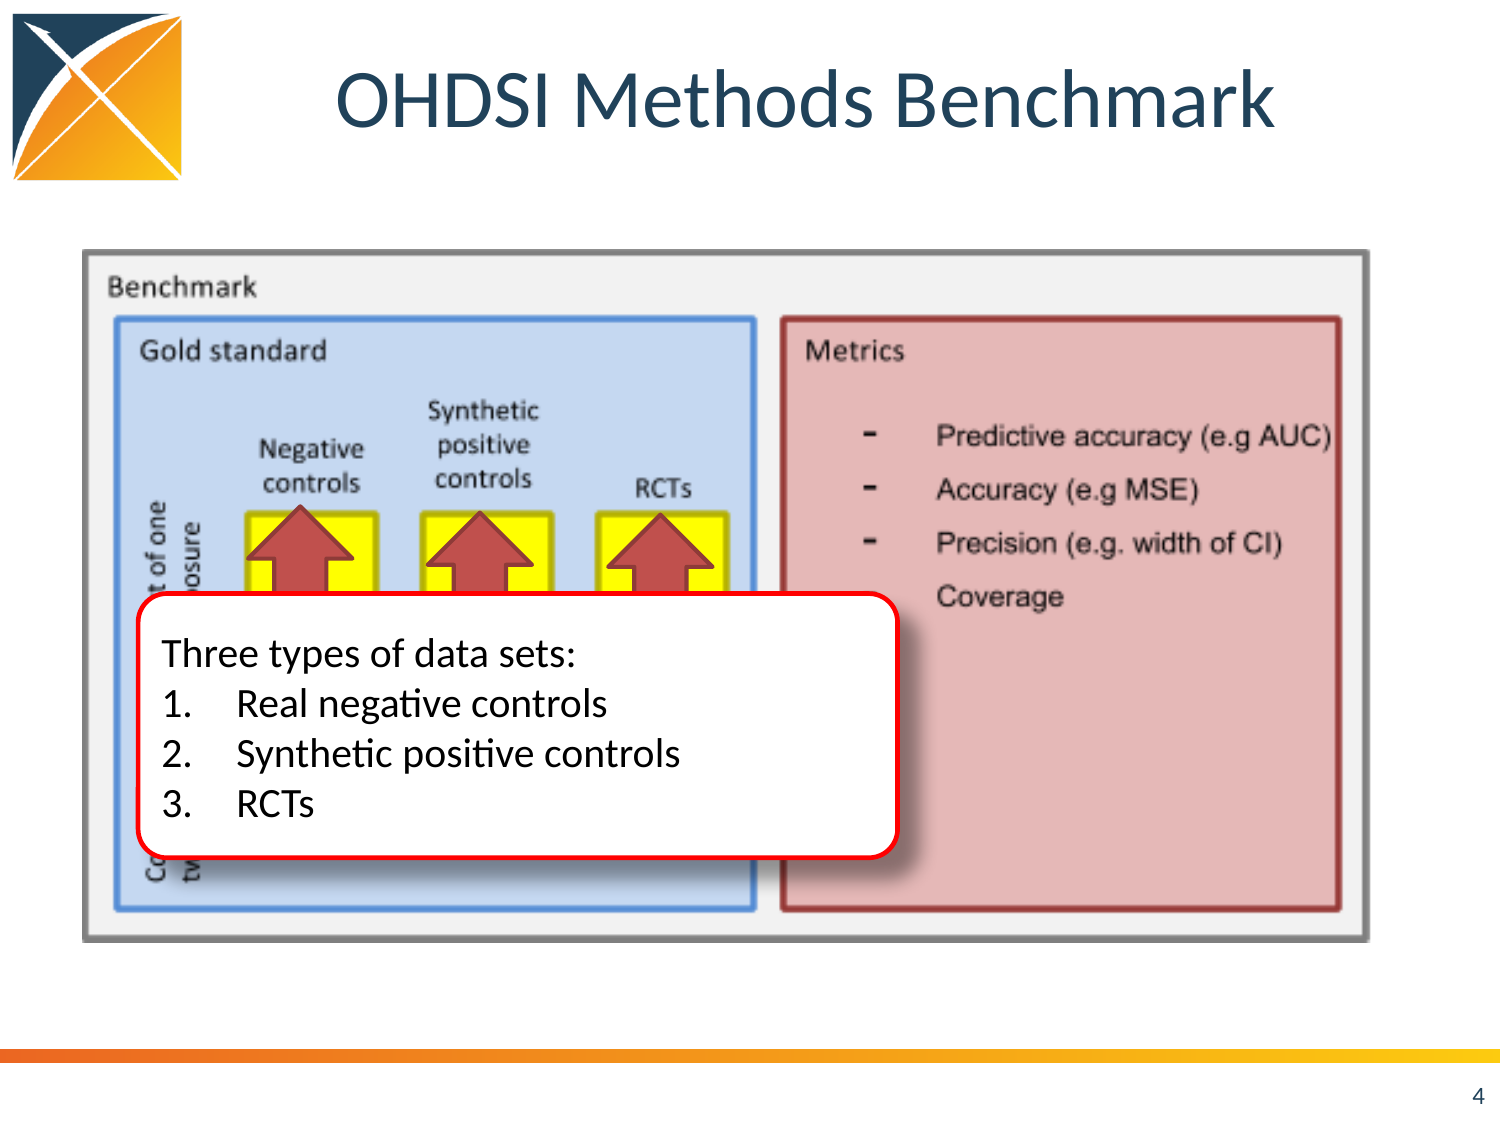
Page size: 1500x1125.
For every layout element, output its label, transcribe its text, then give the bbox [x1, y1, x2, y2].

title OHDSI Methods Benchmark [187, 24, 1425, 163]
picture [0, 0, 206, 200]
picture [82, 249, 1395, 943]
slide_number 4 [1149, 1065, 1500, 1125]
